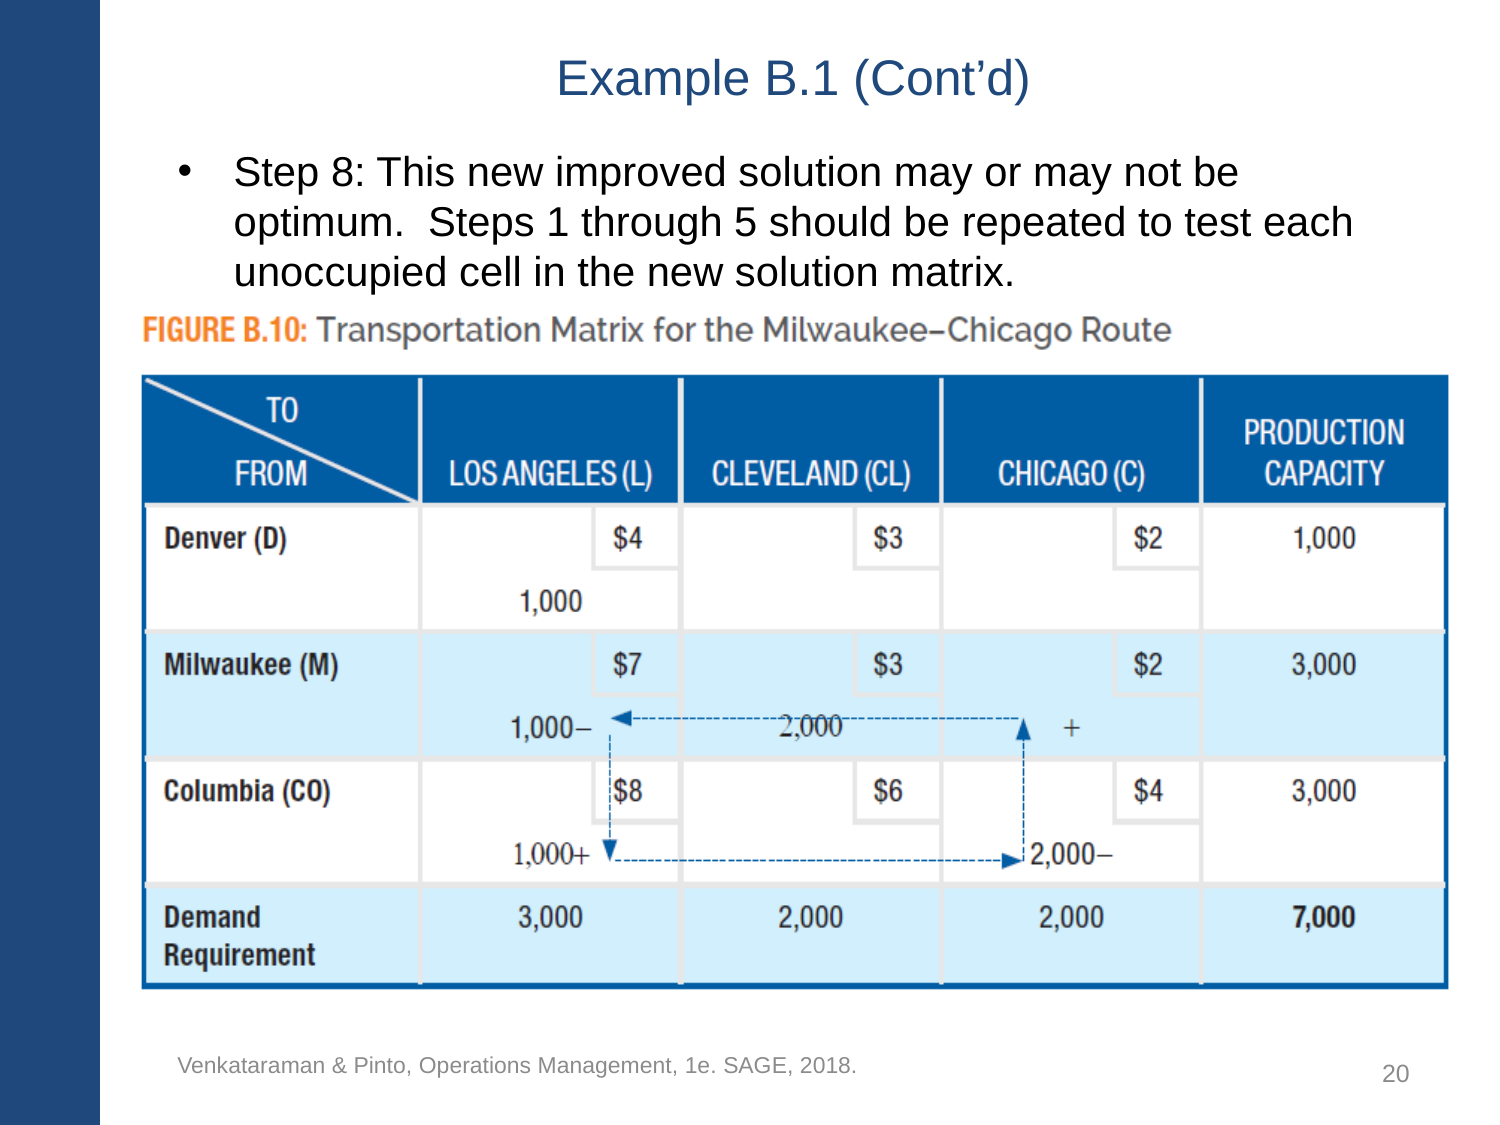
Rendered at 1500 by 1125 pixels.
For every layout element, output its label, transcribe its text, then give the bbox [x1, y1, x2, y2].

title Example B.1 (Cont’d) [162, 12, 1425, 137]
slide_number 20 [1350, 1042, 1425, 1103]
footer Venkataraman & Pinto, Operations Management, 1e. SAGE, 2018. [162, 1042, 1313, 1103]
picture [133, 312, 1472, 1010]
list Step 8: This new improved solution may or may not be optimum. Steps 1 through 5 should be repeated to test each unoccupied cell in the new solution matrix. [162, 137, 1425, 310]
